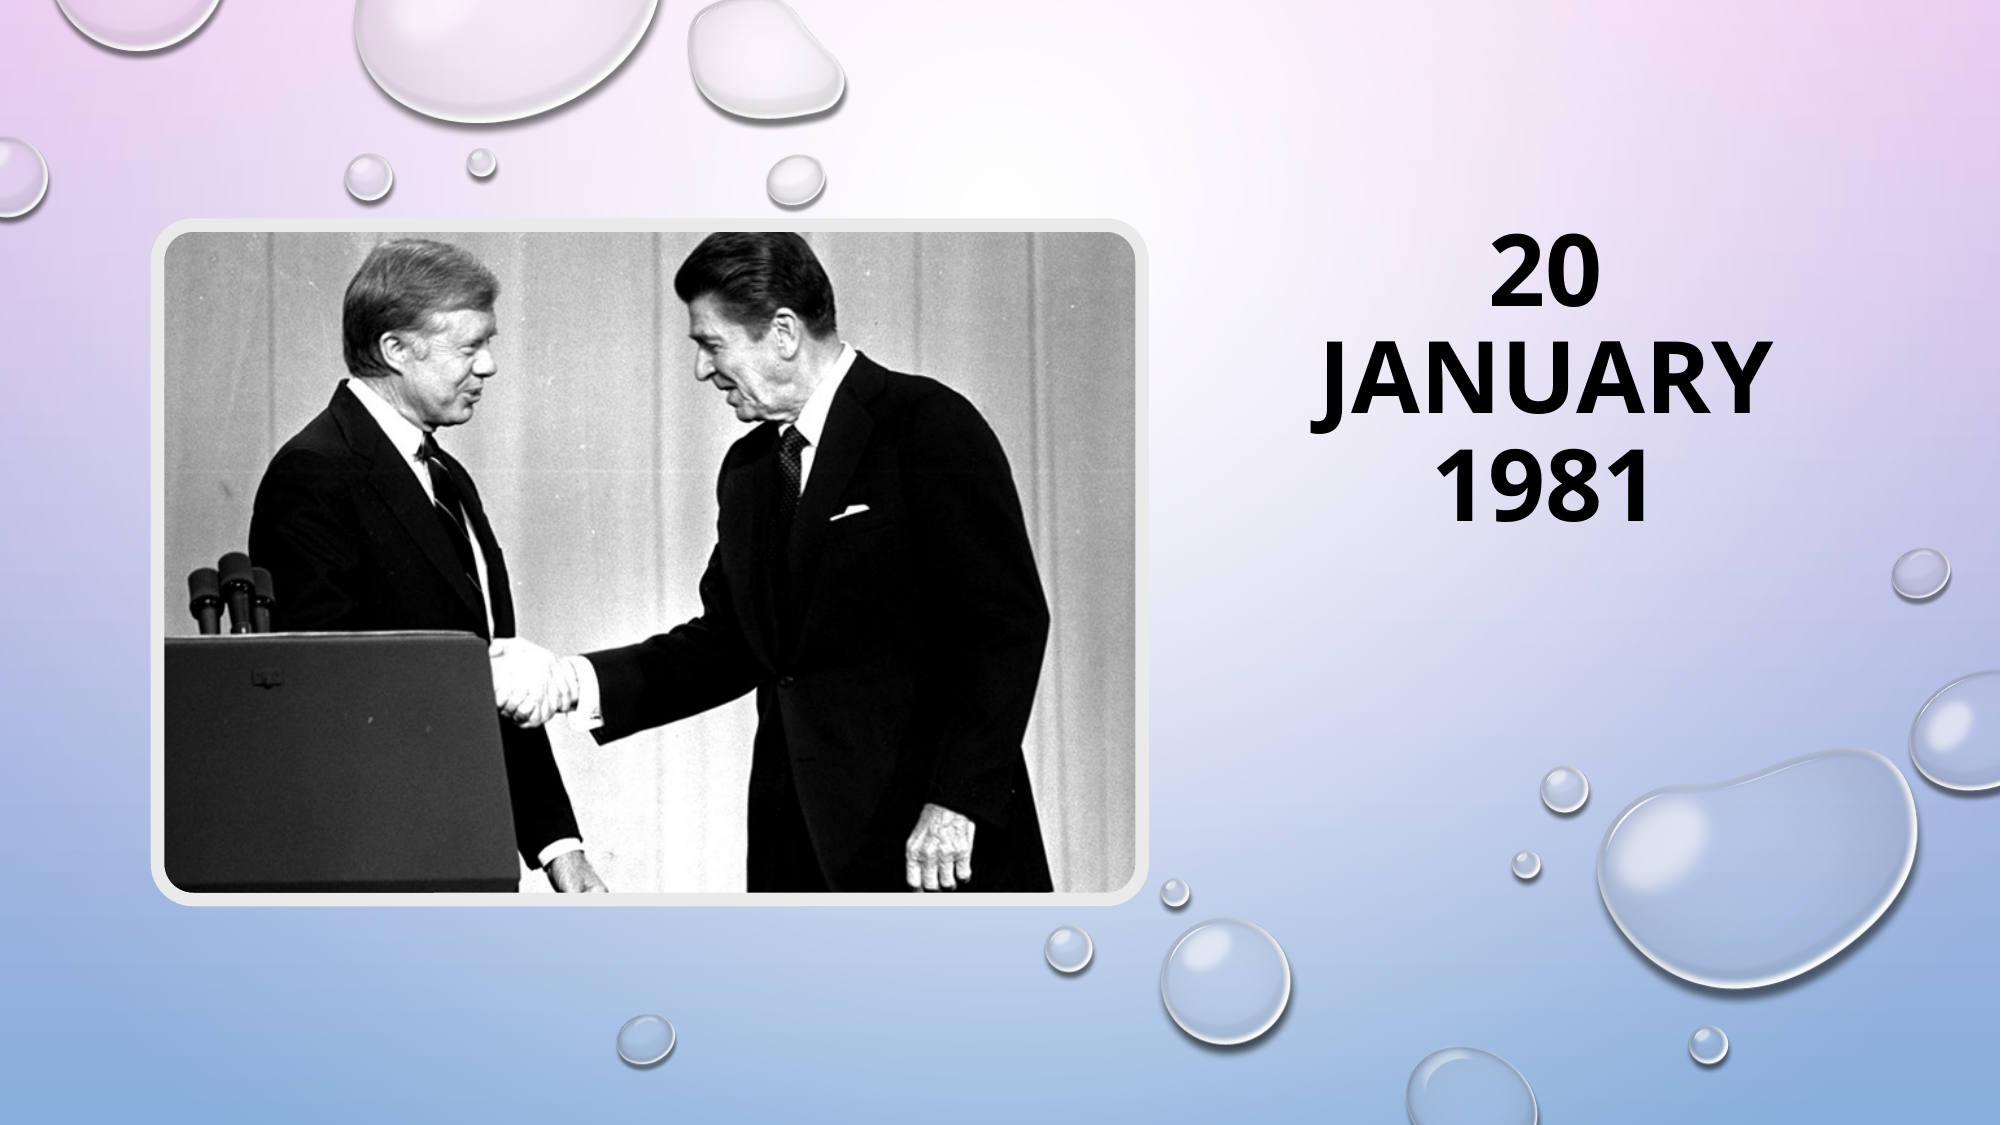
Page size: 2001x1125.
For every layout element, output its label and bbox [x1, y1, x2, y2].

list [157, 224, 1143, 900]
picture [0, 0, 2000, 1125]
